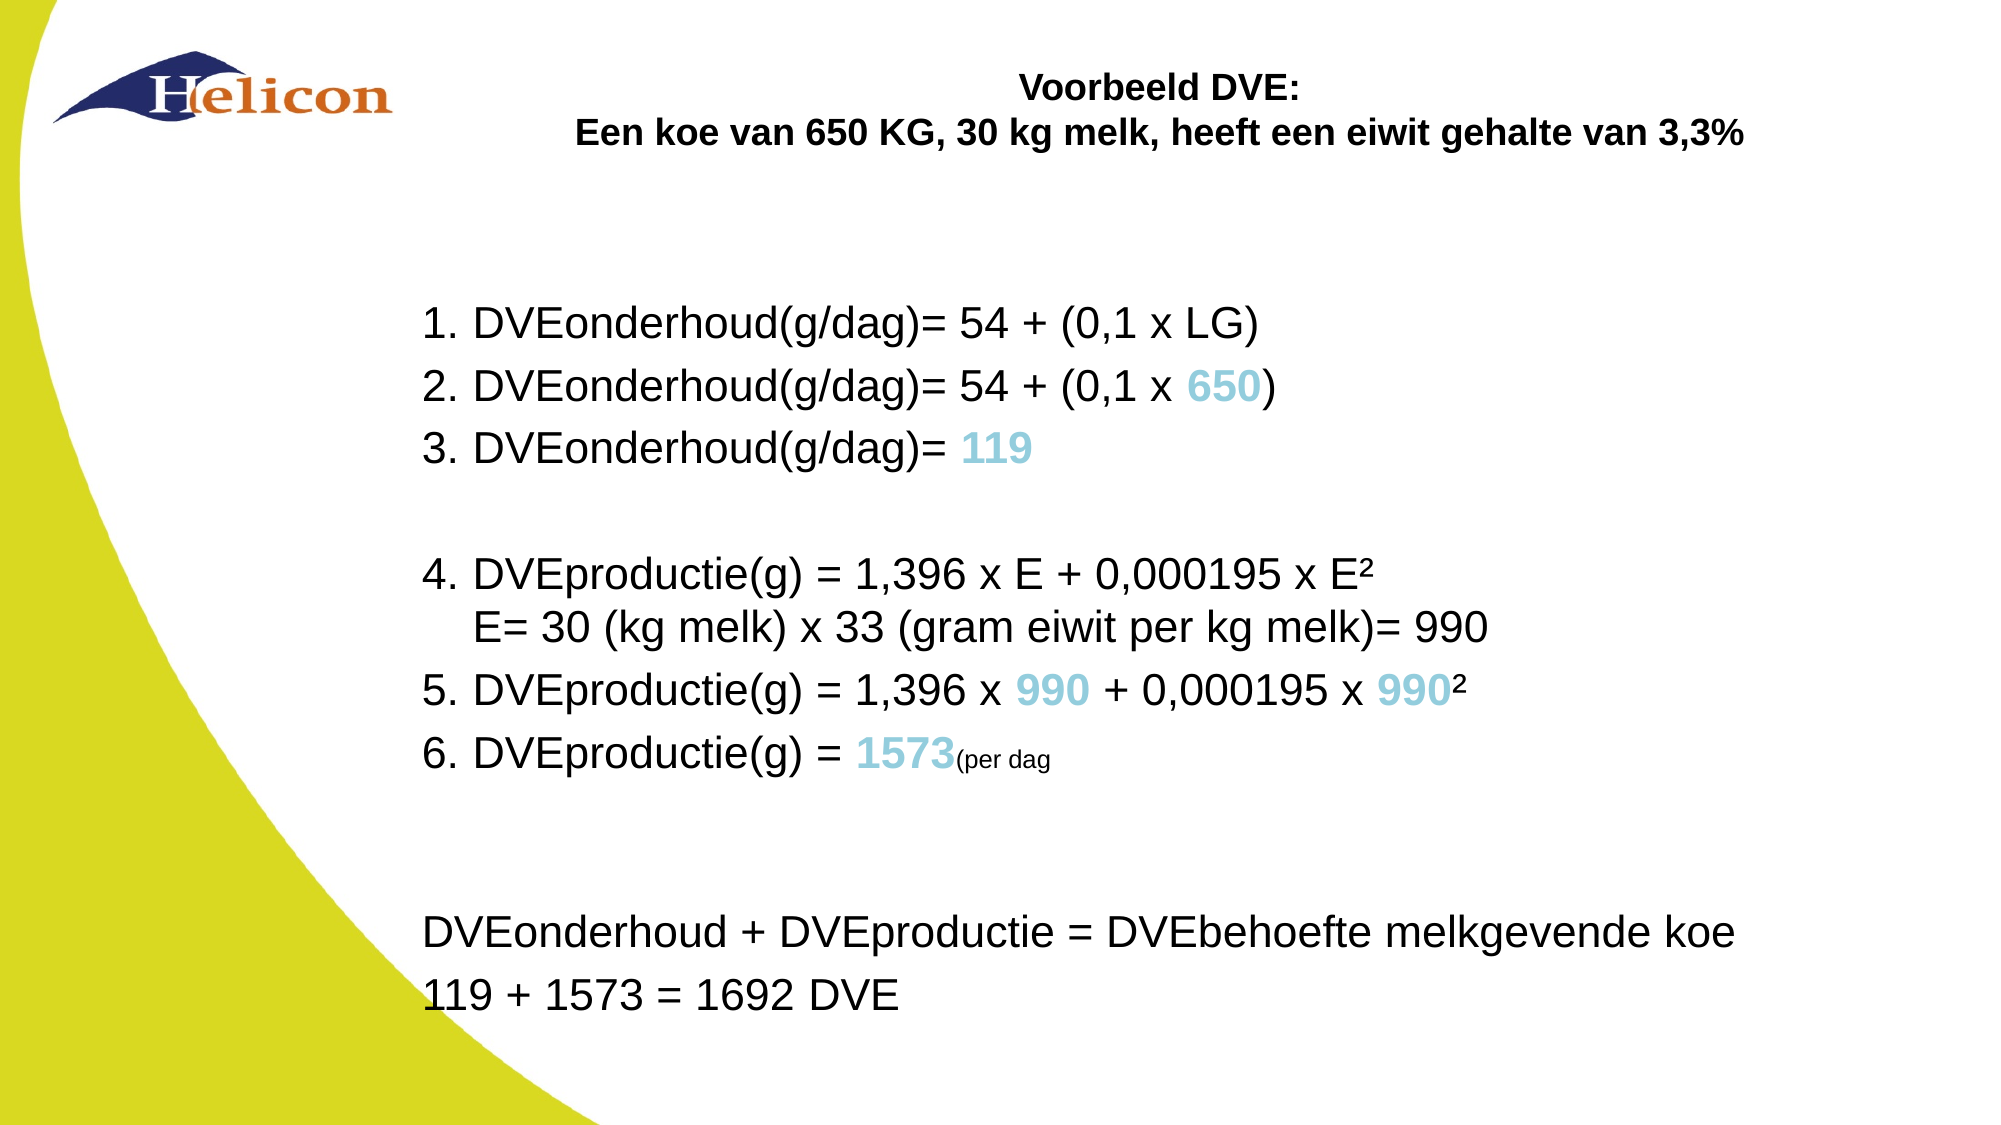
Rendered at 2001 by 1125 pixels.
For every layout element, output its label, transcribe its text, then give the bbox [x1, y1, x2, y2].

title Voorbeeld DVE: Een koe van 650 KG, 30 kg melk, heeft een eiwit gehalte van 3,3% [432, 54, 1887, 161]
picture [0, 0, 2000, 1125]
list DVEonderhoud(g/dag)= 54 + (0,1 x LG) DVEonderhoud(g/dag)= 54 + (0,1 x 650) DVEonderhoud(g/dag)= 119 DVEproductie(g) = 1,396 x E + 0,000195 x E² E= 30 (kg melk) x 33 (gram eiwit per kg melk)= 990 DVEproductie(g) = 1,396 x 990 + 0,000195 x 990² DVEproductie(g) = 1573(per dag DVEonderhoud + DVEproductie = DVEbehoefte melkgevende koe 119 + 1573 = 1692 DVE [406, 285, 1847, 1035]
